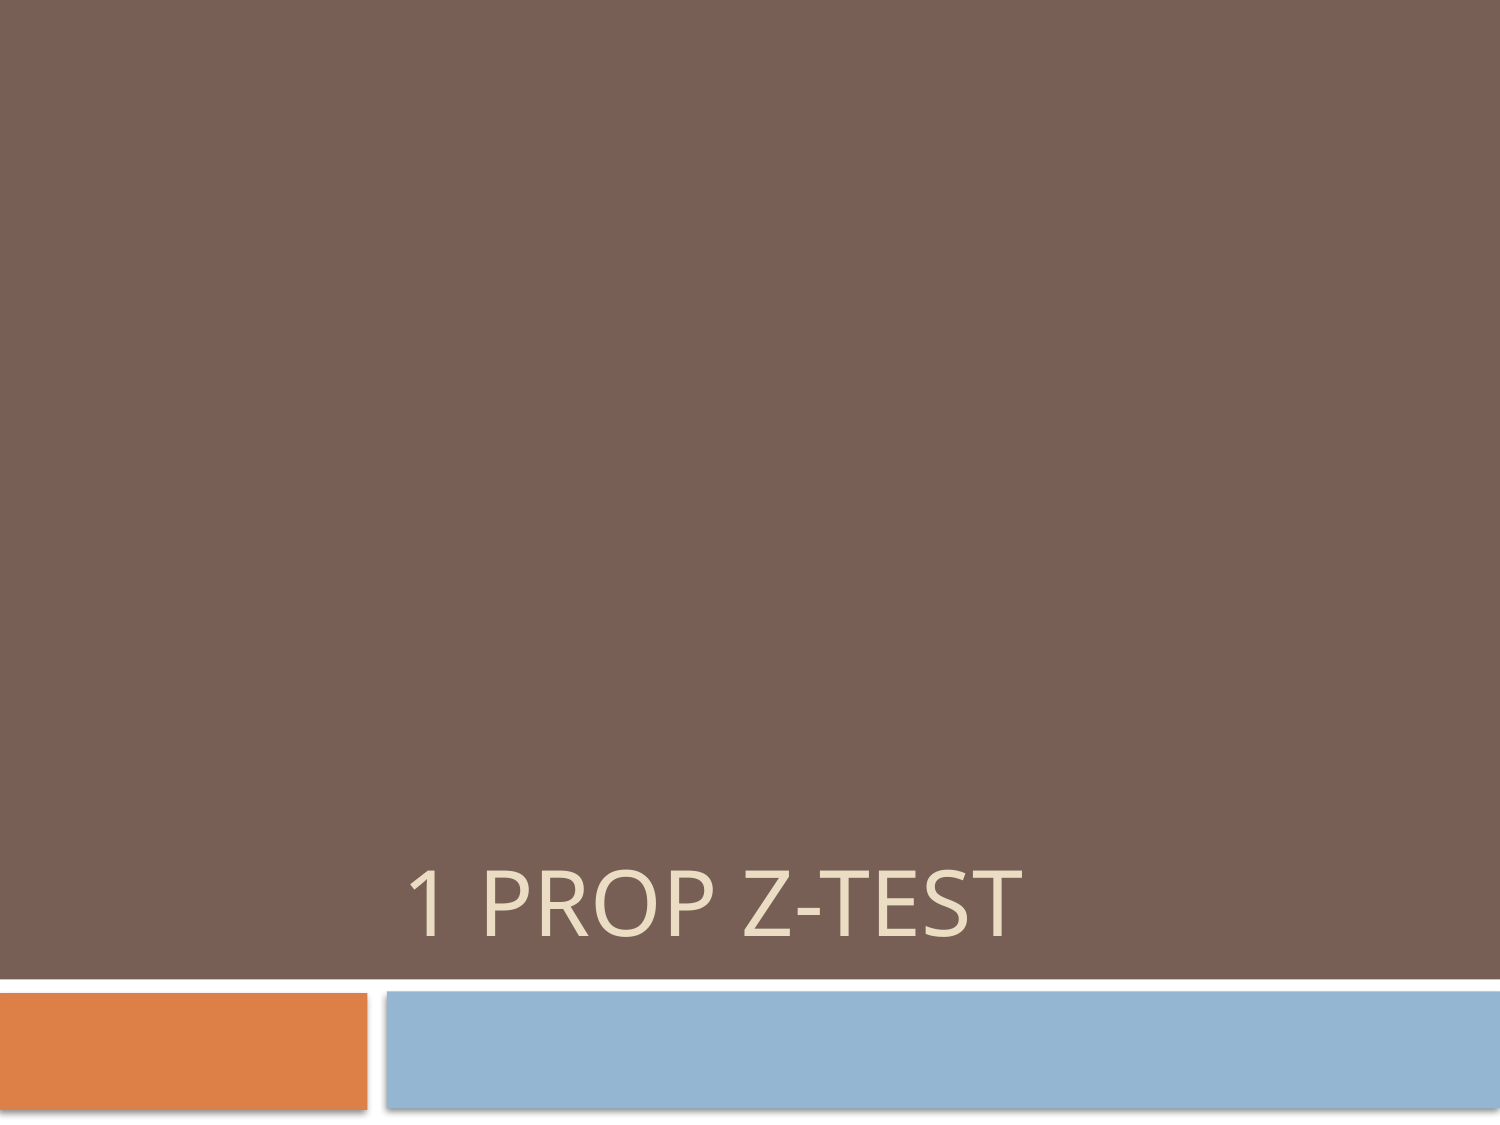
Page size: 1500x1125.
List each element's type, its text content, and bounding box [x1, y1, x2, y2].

title 1 Prop Z-test [387, 662, 1450, 963]
